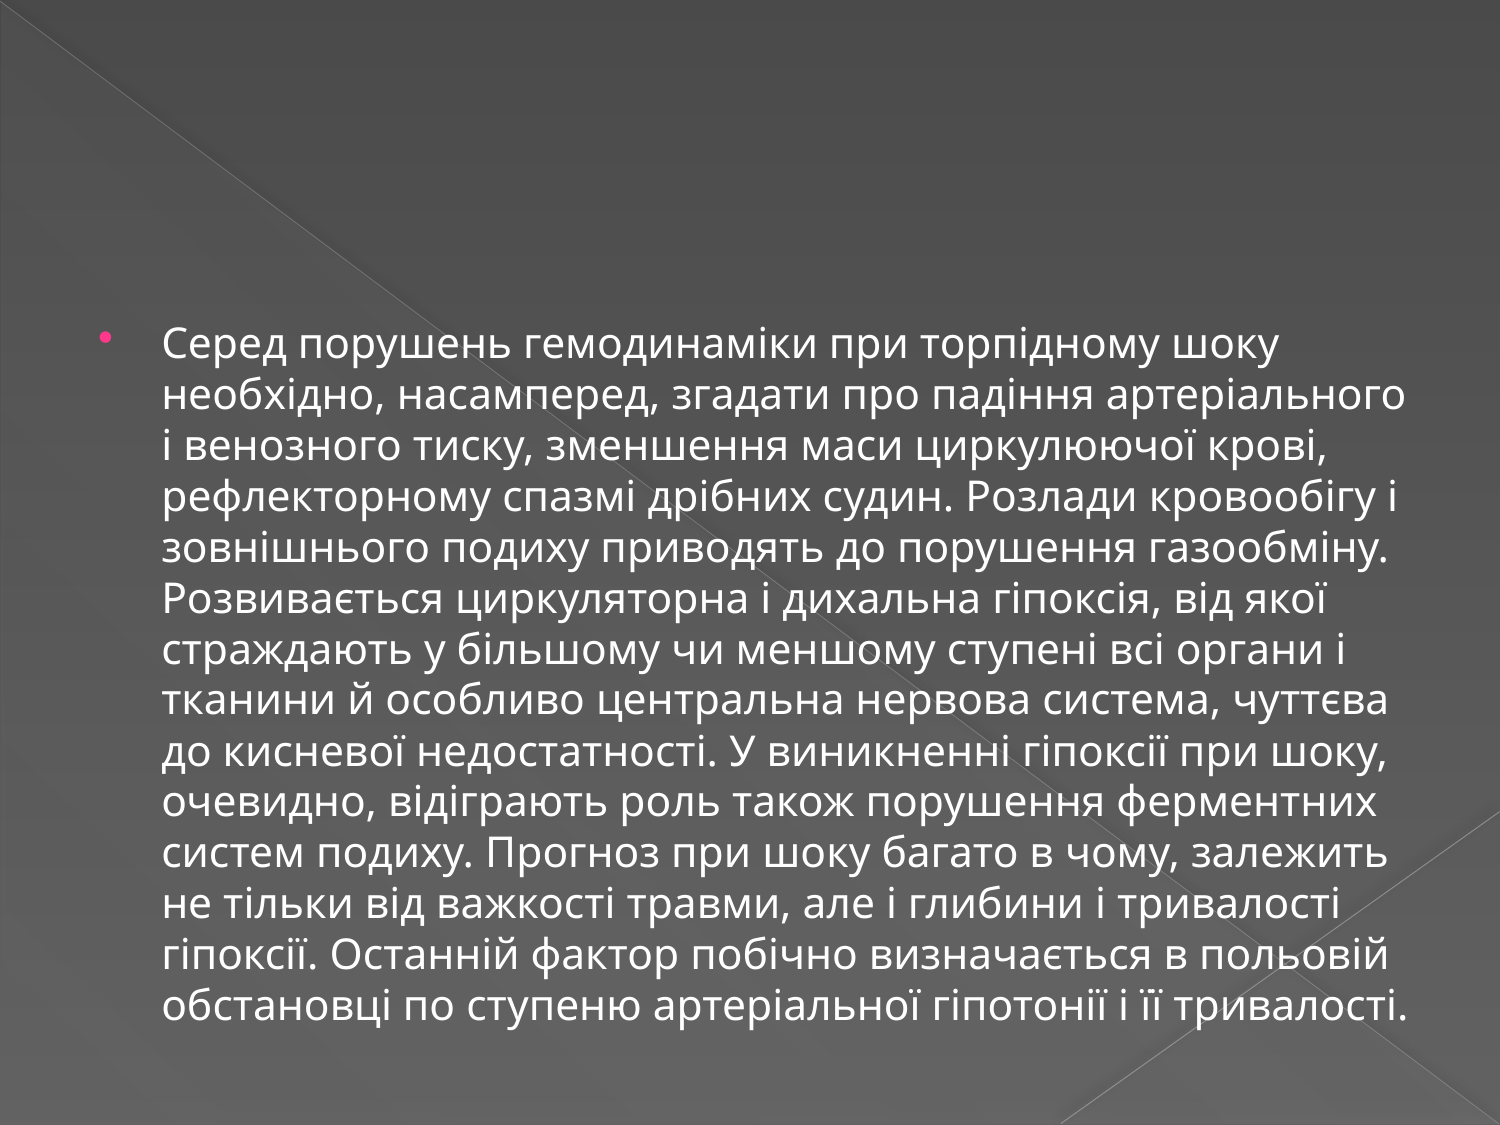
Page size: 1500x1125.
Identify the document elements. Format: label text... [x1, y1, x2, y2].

list Серед порушень гемодинаміки при торпідному шоку необхідно, насамперед, згадати про падіння артеріального і венозного тиску, зменшення маси циркулюючої крові, рефлекторному спазмі дрібних судин. Розлади кровообігу і зовнішнього подиху приводять до порушення газообміну. Розвивається циркуляторна і дихальна гіпоксія, від якої страждають у більшому чи меншому ступені всі органи і тканини й особливо центральна нервова система, чуттєва до кисневої недостатності. У виникненні гіпоксії при шоку, очевидно, відіграють роль також порушення ферментних систем подиху. Прогноз при шоку багато в чому, залежить не тільки від важкості травми, але і глибини і тривалості гіпоксії. Останній фактор побічно визначається в польовій обстановці по ступеню артеріальної гіпотонії і її тривалості. [75, 308, 1425, 1059]
